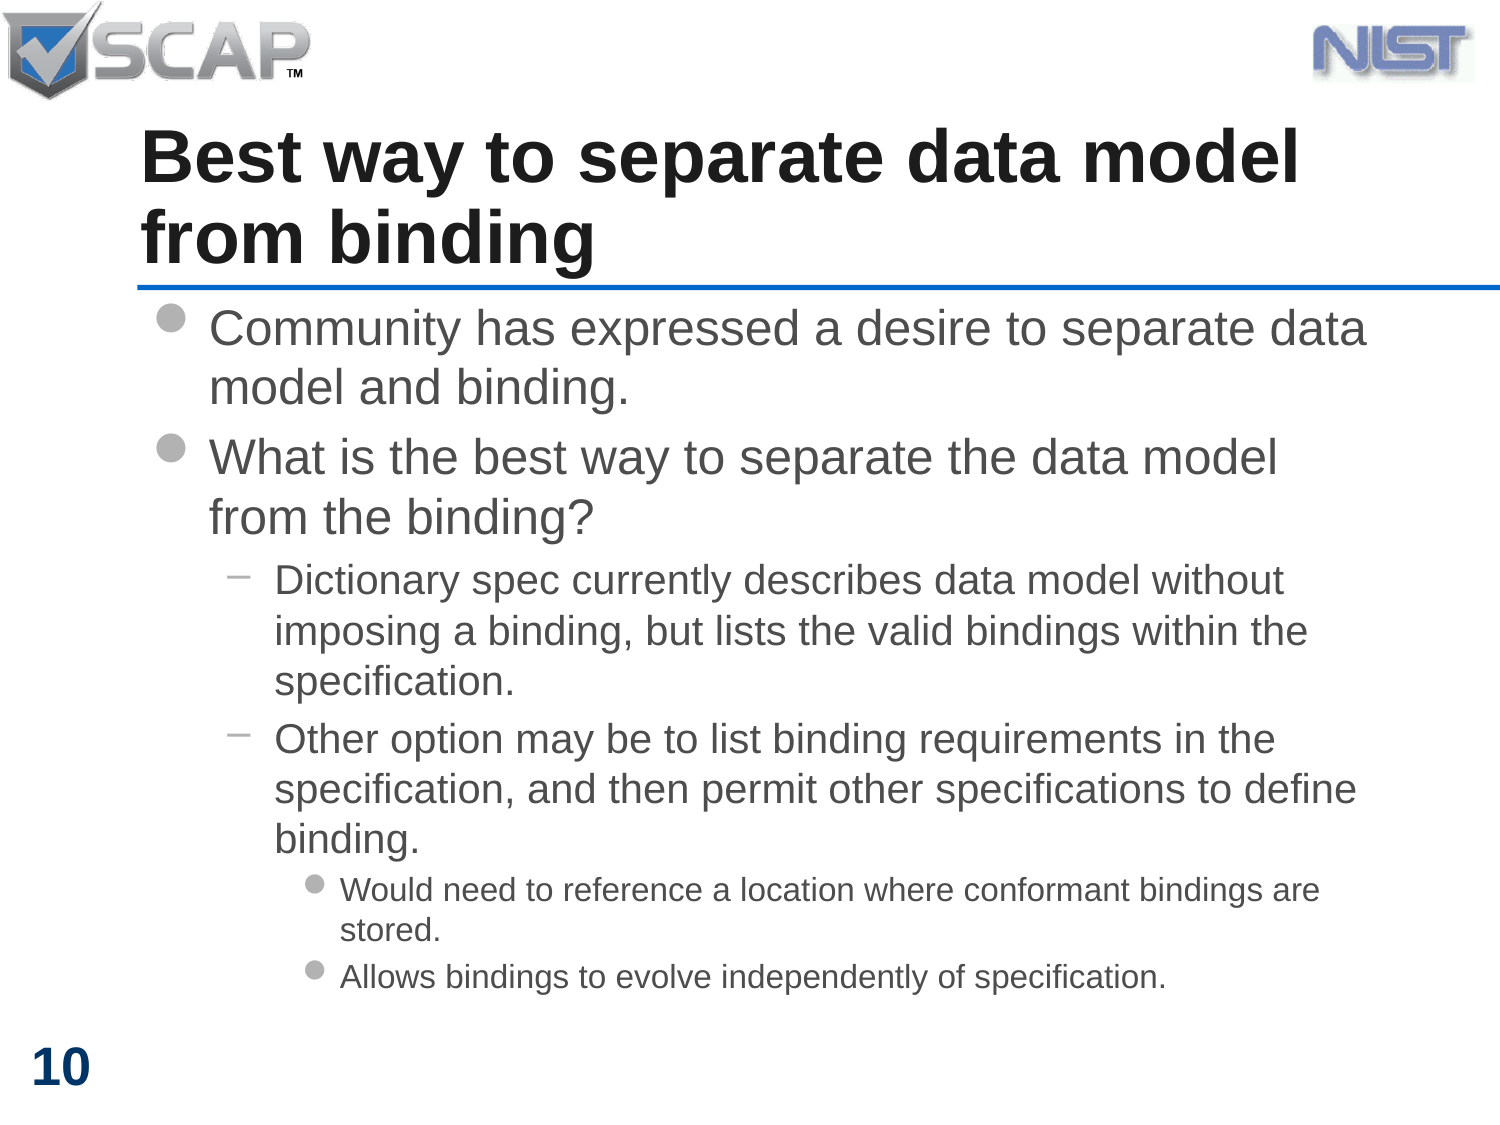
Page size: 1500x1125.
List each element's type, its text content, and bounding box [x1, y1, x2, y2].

picture [1312, 24, 1475, 83]
slide_number 10 [13, 1023, 111, 1105]
title Best way to separate data model from binding [124, 99, 1426, 288]
picture [0, 0, 313, 103]
list Community has expressed a desire to separate data model and binding. What is the best way to separate the data model from the binding? Dictionary spec currently describes data model without imposing a binding, but lists the valid bindings within the specification. Other option may be to list binding requirements in the specification, and then permit other specifications to define binding. Would need to reference a location where conformant bindings are stored. Allows bindings to evolve independently of specification. [137, 287, 1400, 1026]
